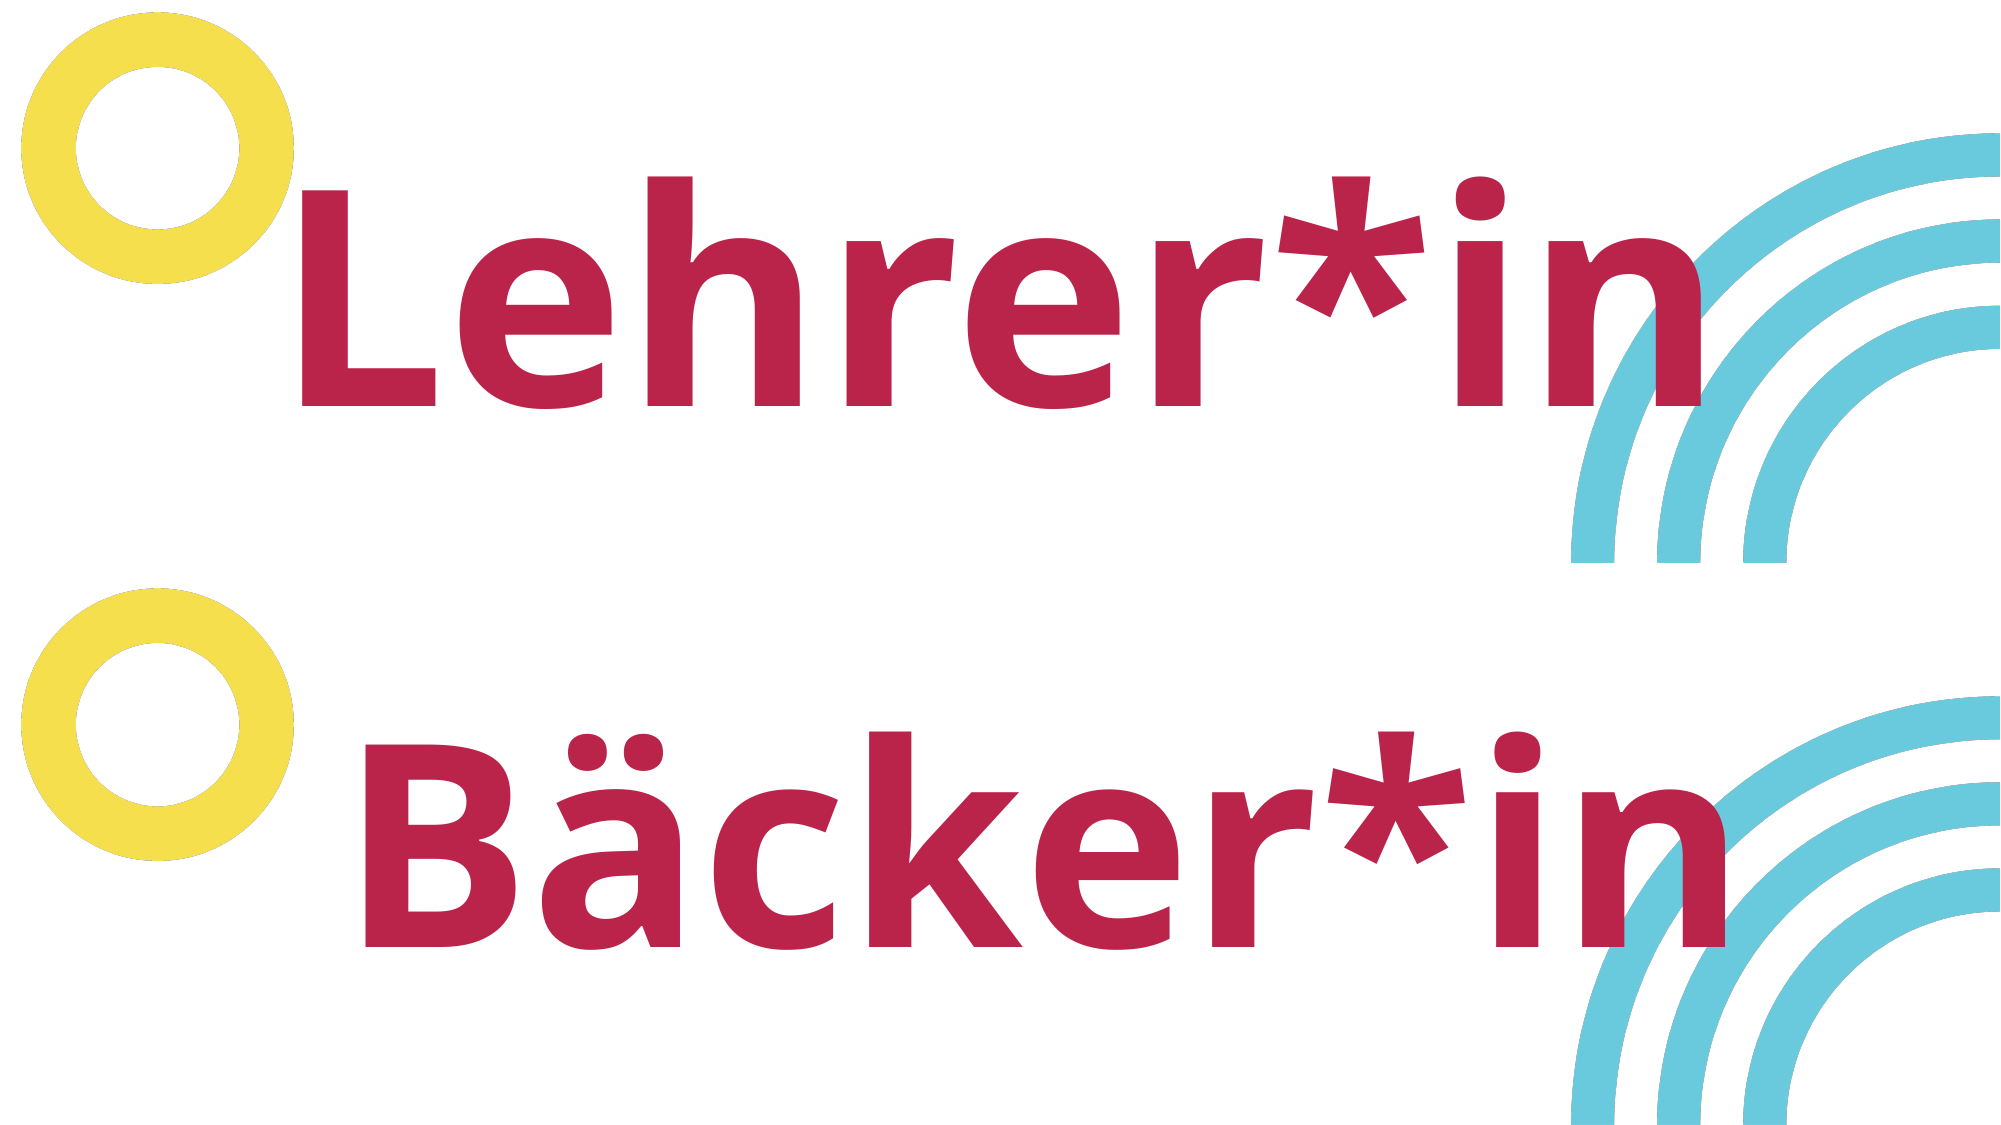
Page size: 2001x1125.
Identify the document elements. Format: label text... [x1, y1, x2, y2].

picture [1571, 133, 2000, 563]
picture [1571, 696, 2000, 1125]
title Lehrer*in [56, 88, 1944, 480]
picture [21, 12, 294, 284]
picture [21, 588, 294, 861]
text_box Bäcker*in [99, 693, 1988, 1016]
